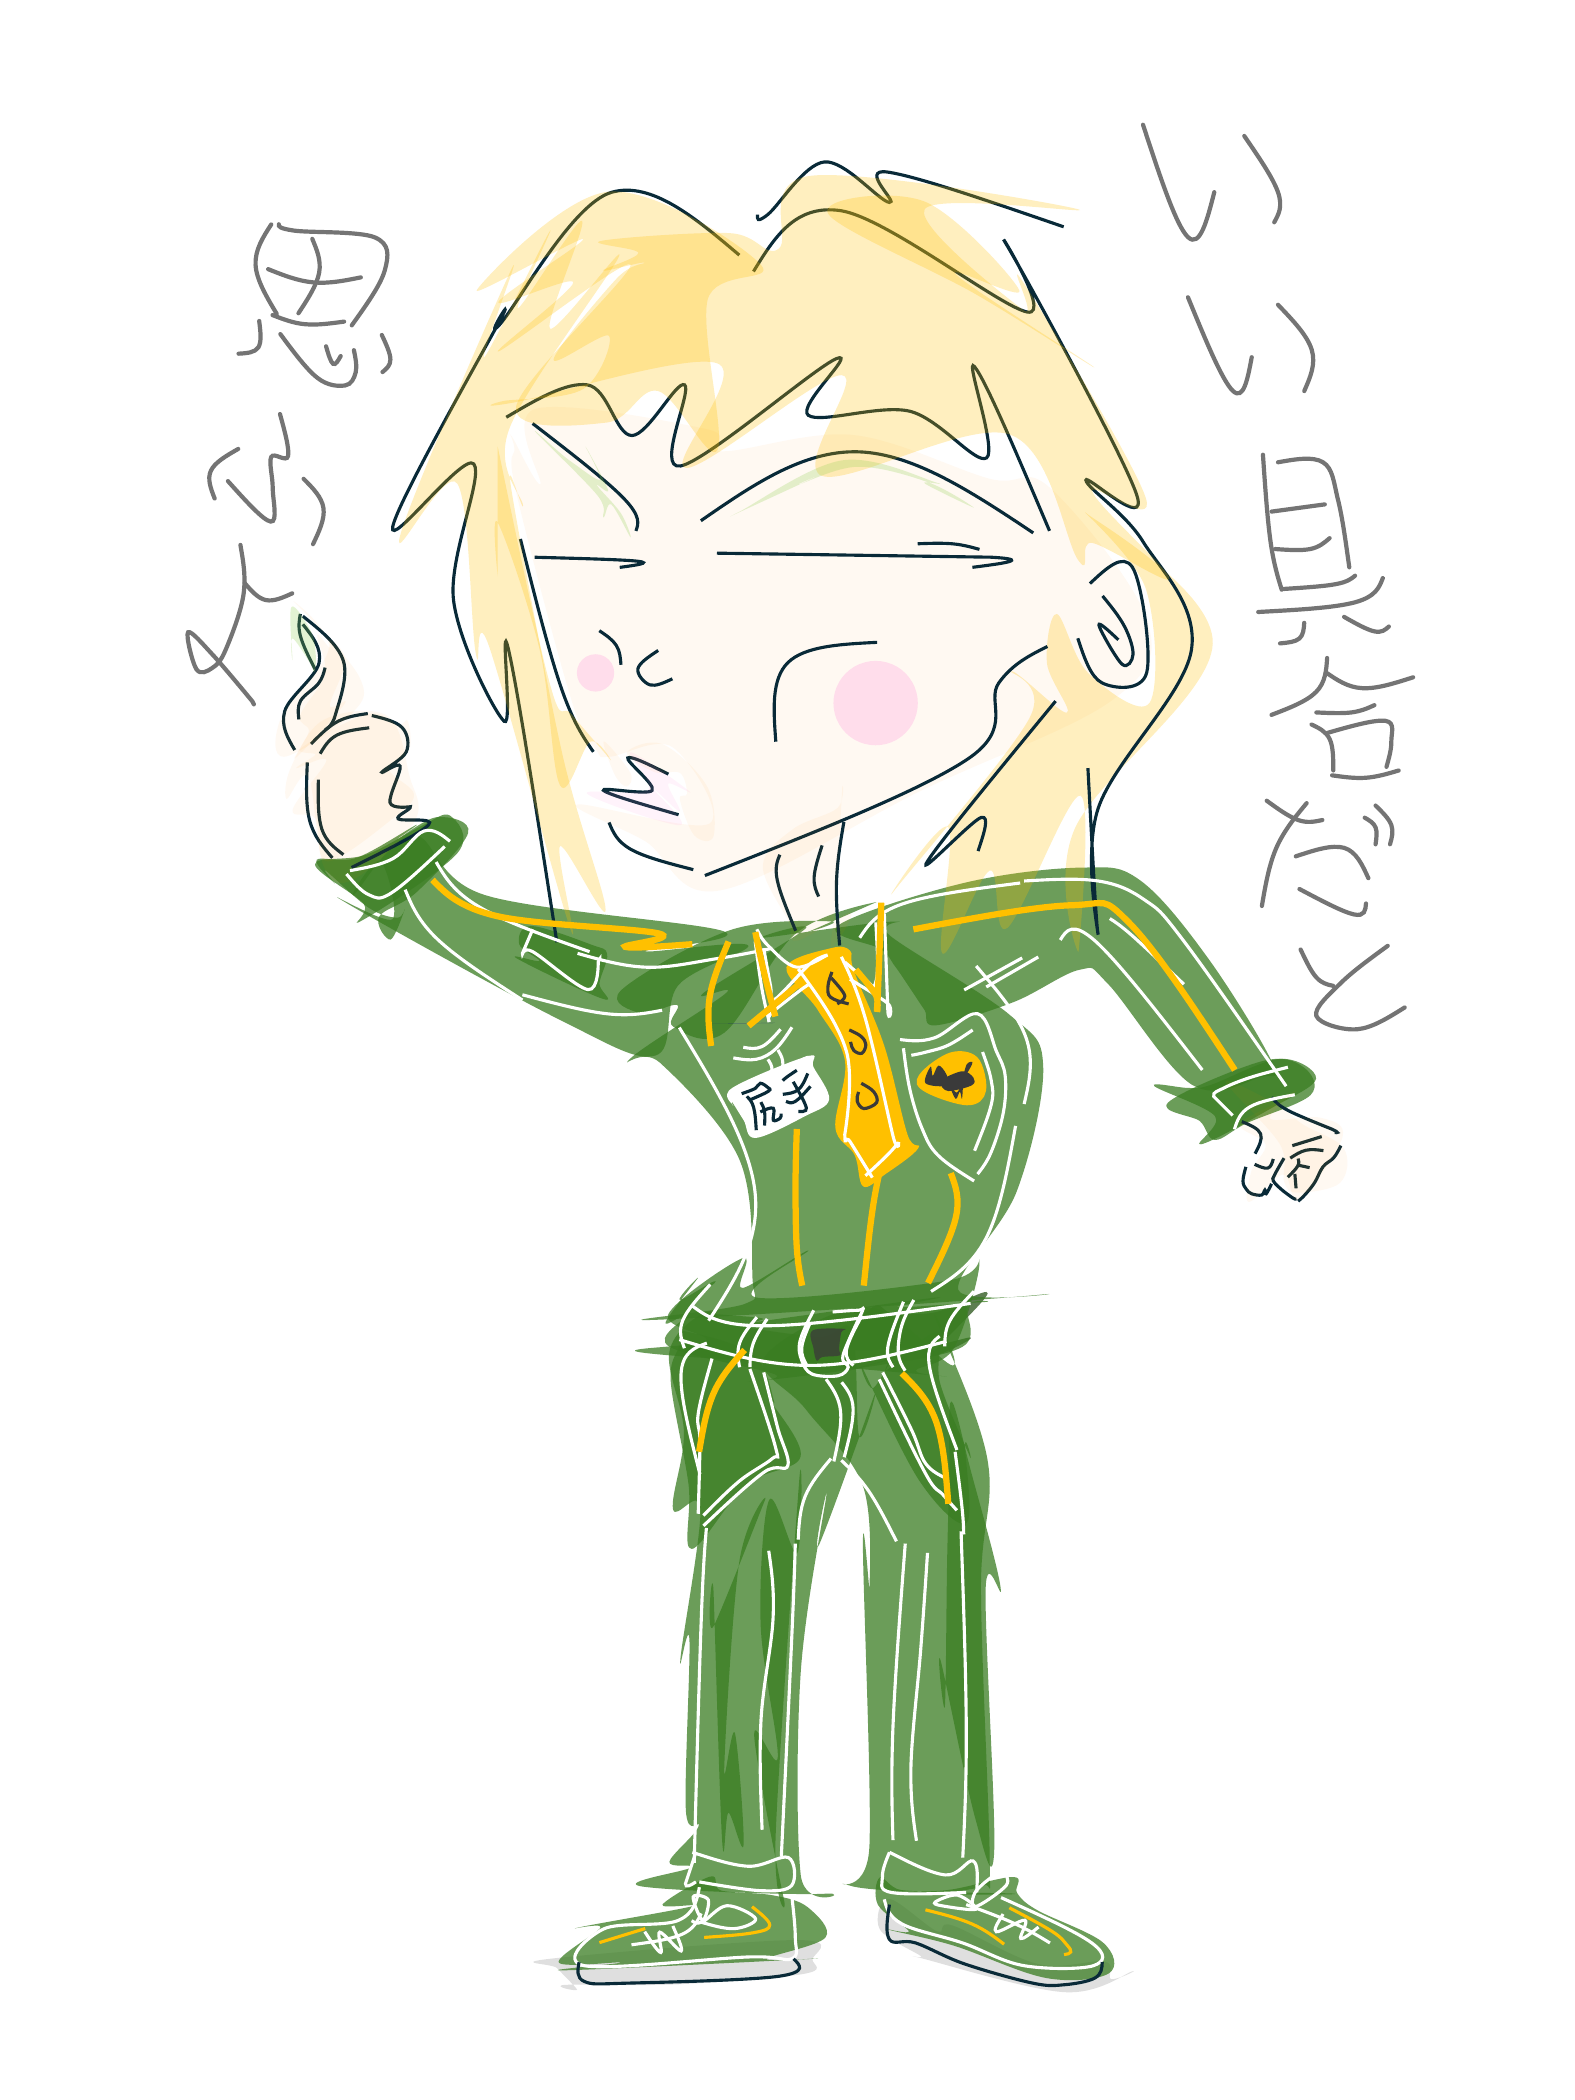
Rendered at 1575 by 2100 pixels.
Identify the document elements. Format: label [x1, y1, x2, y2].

text_box [194, 124, 1414, 1993]
